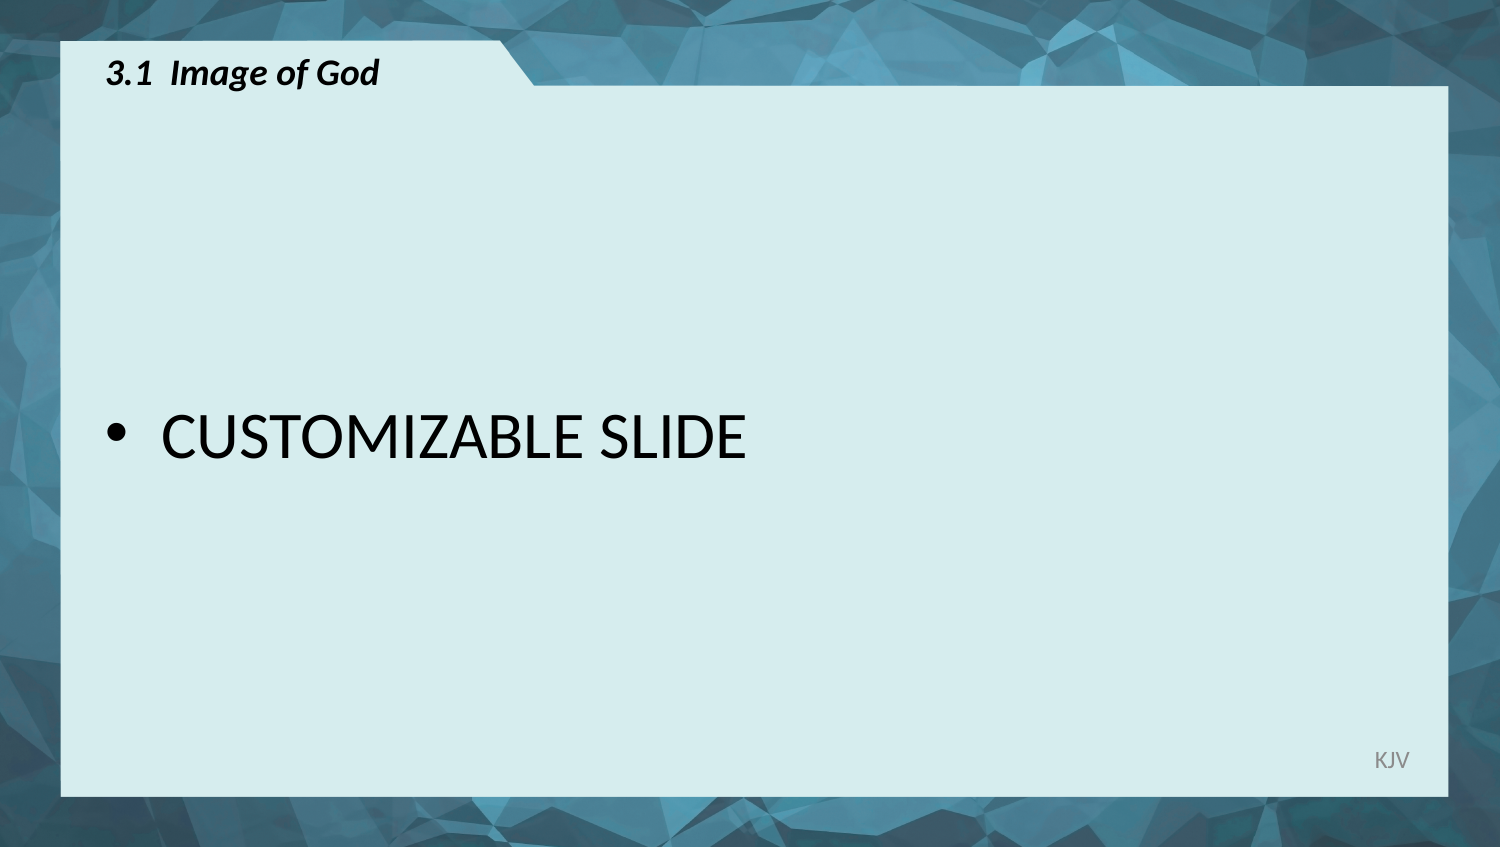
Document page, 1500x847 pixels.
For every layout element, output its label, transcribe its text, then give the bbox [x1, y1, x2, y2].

picture [0, 0, 1500, 847]
title 3.1 Image of God [89, 33, 1420, 108]
list CUSTOMIZABLE SLIDE [89, 141, 1403, 722]
footer KJV [950, 736, 1425, 782]
